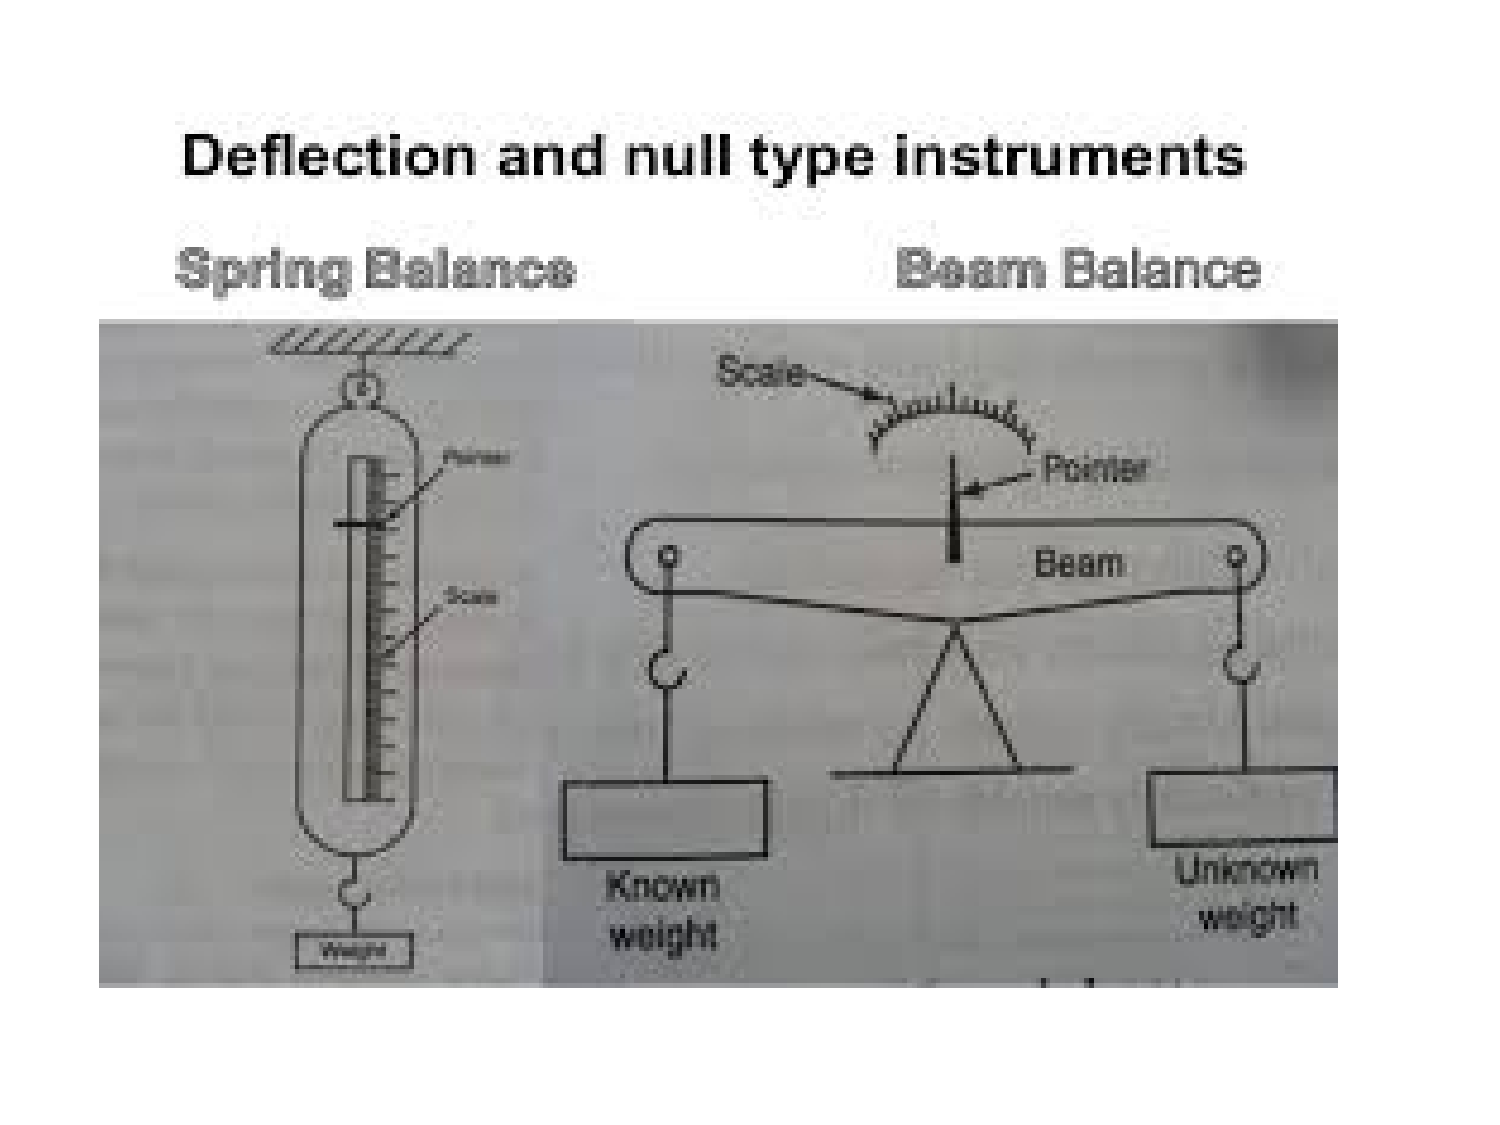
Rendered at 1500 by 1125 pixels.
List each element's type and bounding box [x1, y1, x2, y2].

list [99, 112, 1338, 988]
